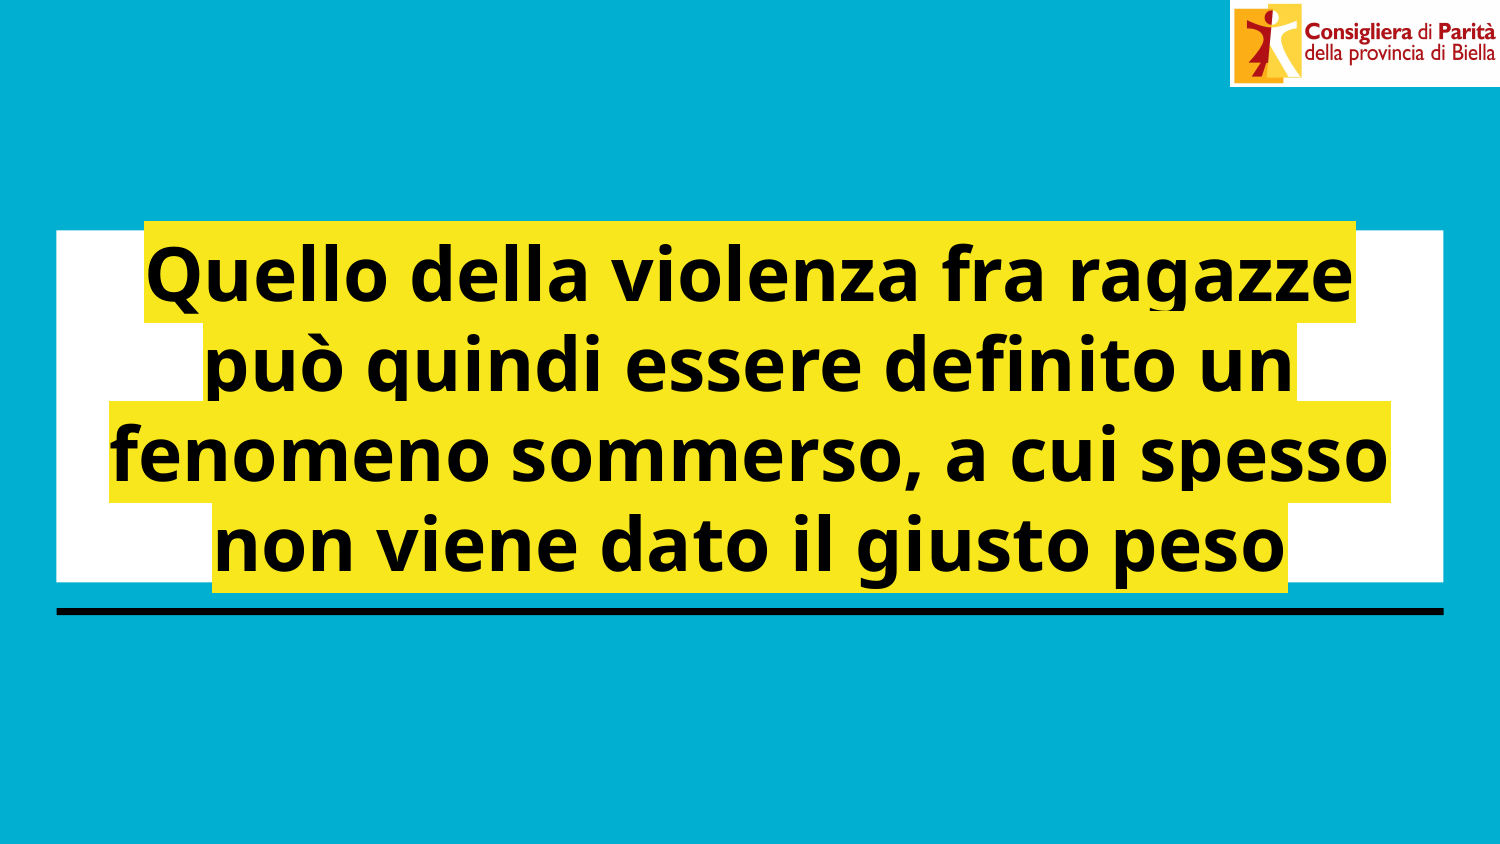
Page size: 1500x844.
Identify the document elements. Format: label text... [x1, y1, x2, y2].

picture [1230, 0, 1500, 88]
title Quello della violenza fra ragazze può quindi essere definito un fenomeno sommerso, a cui spesso non viene dato il giusto peso [56, 230, 1444, 583]
